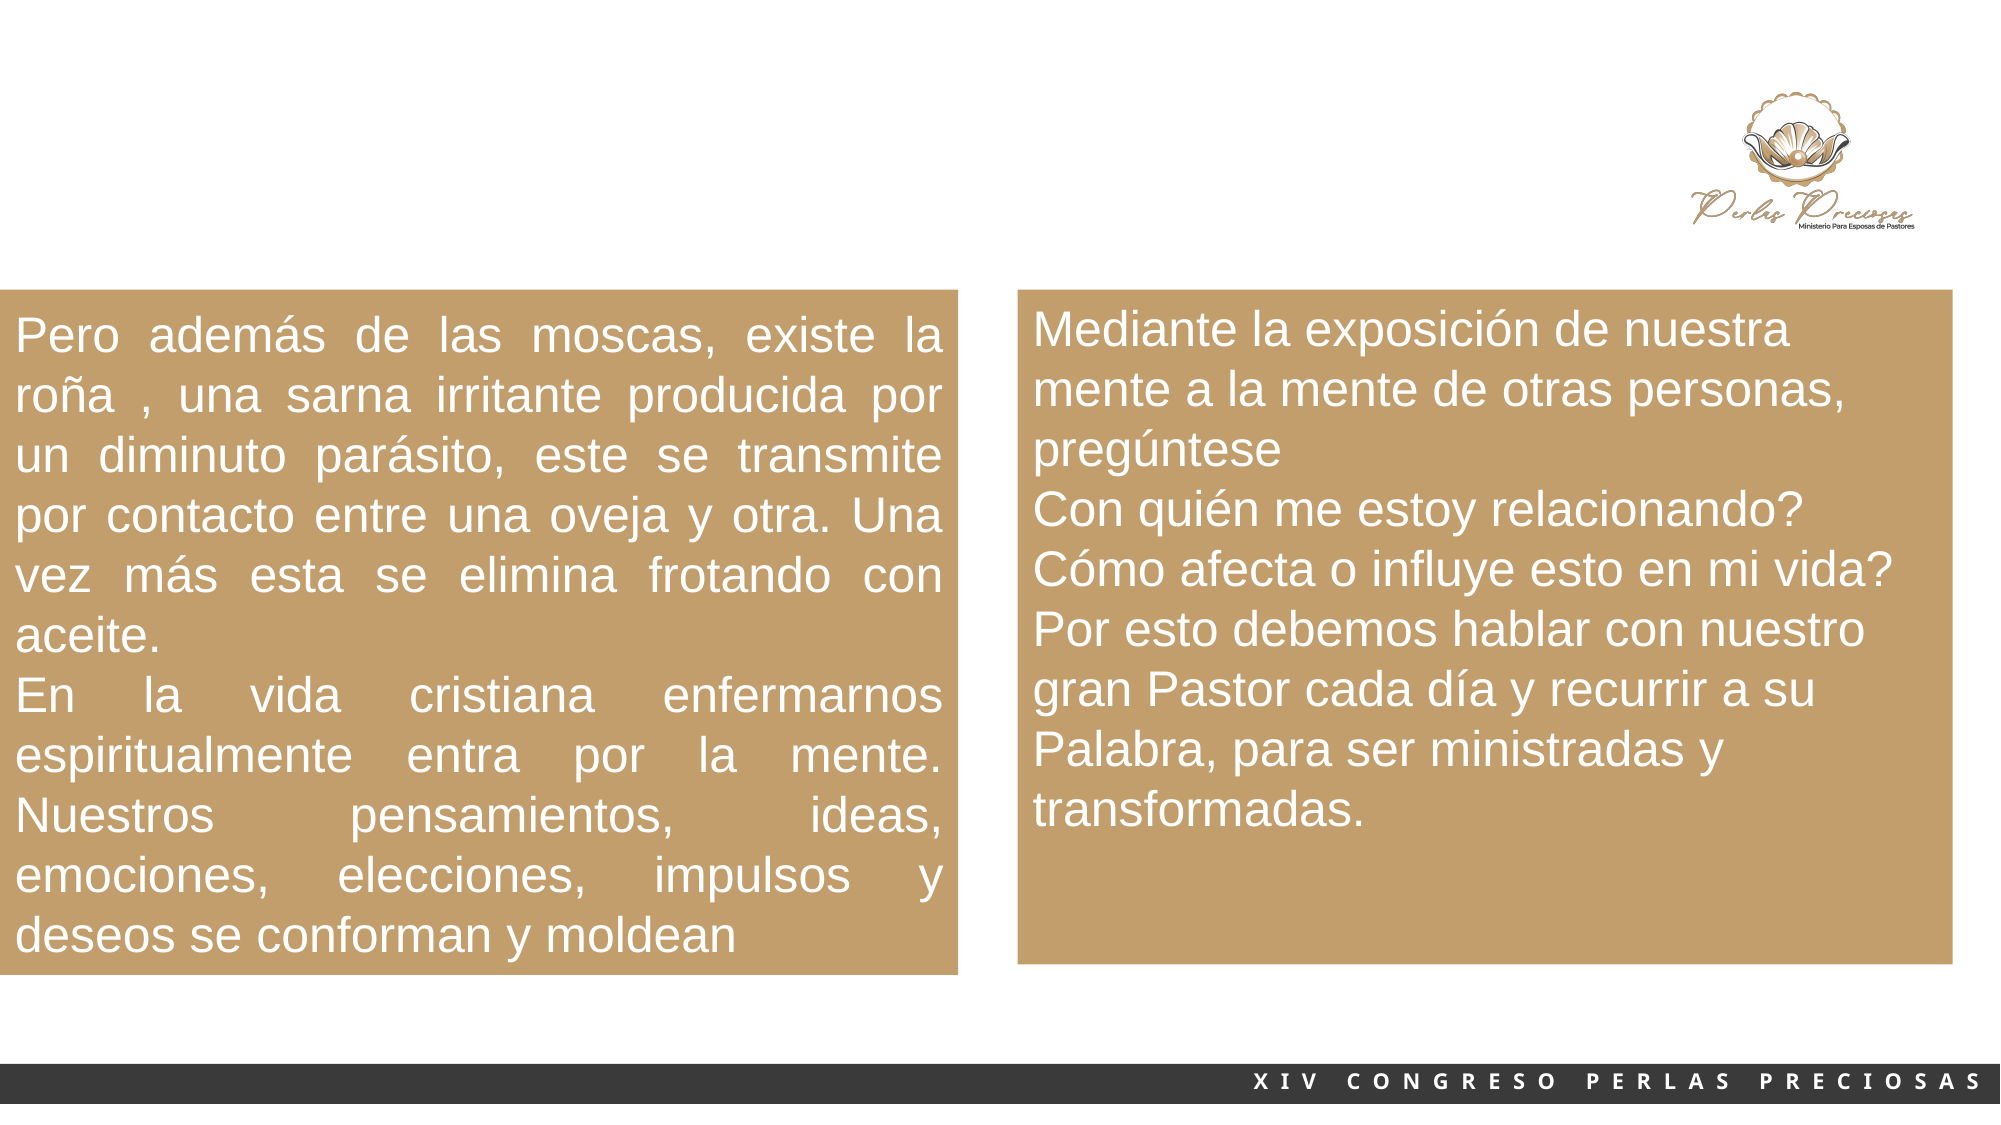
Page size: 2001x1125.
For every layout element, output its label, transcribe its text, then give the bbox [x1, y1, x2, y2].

text_box Pero además de las moscas, existe la roña , una sarna irritante producida por un diminuto parásito, este se transmite por contacto entre una oveja y otra. Una vez más esta se elimina frotando con aceite. En la vida cristiana enfermarnos espiritualmente entra por la mente. Nuestros pensamientos, ideas, emociones, elecciones, impulsos y deseos se conforman y moldean . [0, 288, 960, 976]
text_box Mediante la exposición de nuestra mente a la mente de otras personas, pregúntese Con quién me estoy relacionando? Cómo afecta o influye esto en mi vida? Por esto debemos hablar con nuestro gran Pastor cada día y recurrir a su Palabra, para ser ministradas y transformadas. [1017, 289, 1953, 965]
subtitle XIV CONGRESO PERLAS PRECIOSAS [1238, 1062, 2000, 1104]
picture [1650, 16, 1954, 320]
text_box [0, 1062, 2000, 1105]
